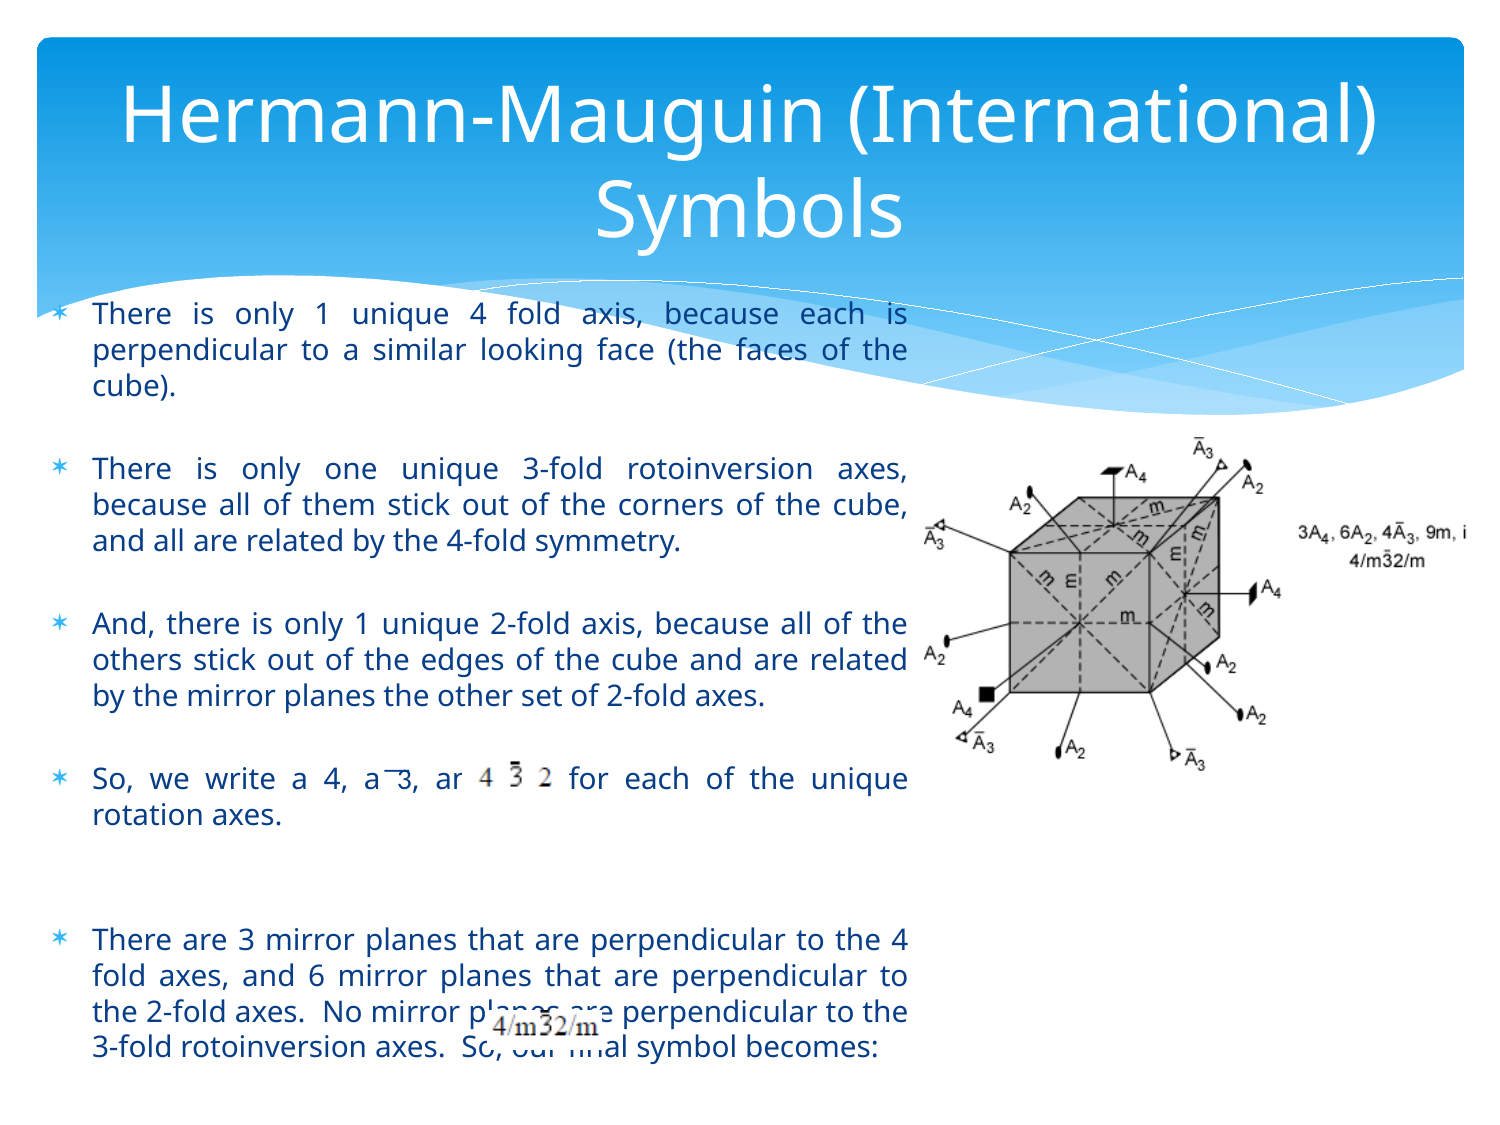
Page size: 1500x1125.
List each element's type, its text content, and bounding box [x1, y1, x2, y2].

picture [924, 437, 1468, 776]
picture [462, 748, 569, 801]
list There is only 1 unique 4 fold axis, because each is perpendicular to a similar looking face (the faces of the cube). There is only one unique 3-fold rotoinversion axes, because all of them stick out of the corners of the cube, and all are related by the 4-fold symmetry. And, there is only 1 unique 2-fold axis, because all of the others stick out of the edges of the cube and are related by the mirror planes the other set of 2-fold axes. So, we write a 4, a ͞3, and a 2 for each of the unique rotation axes. There are 3 mirror planes that are perpendicular to the 4 fold axes, and 6 mirror planes that are perpendicular to the 2-fold axes. No mirror planes are perpendicular to the 3-fold rotoinversion axes. So, our final symbol becomes: [37, 287, 925, 1113]
picture [487, 1010, 602, 1050]
title Hermann-Mauguin (International) Symbols [75, 55, 1425, 261]
